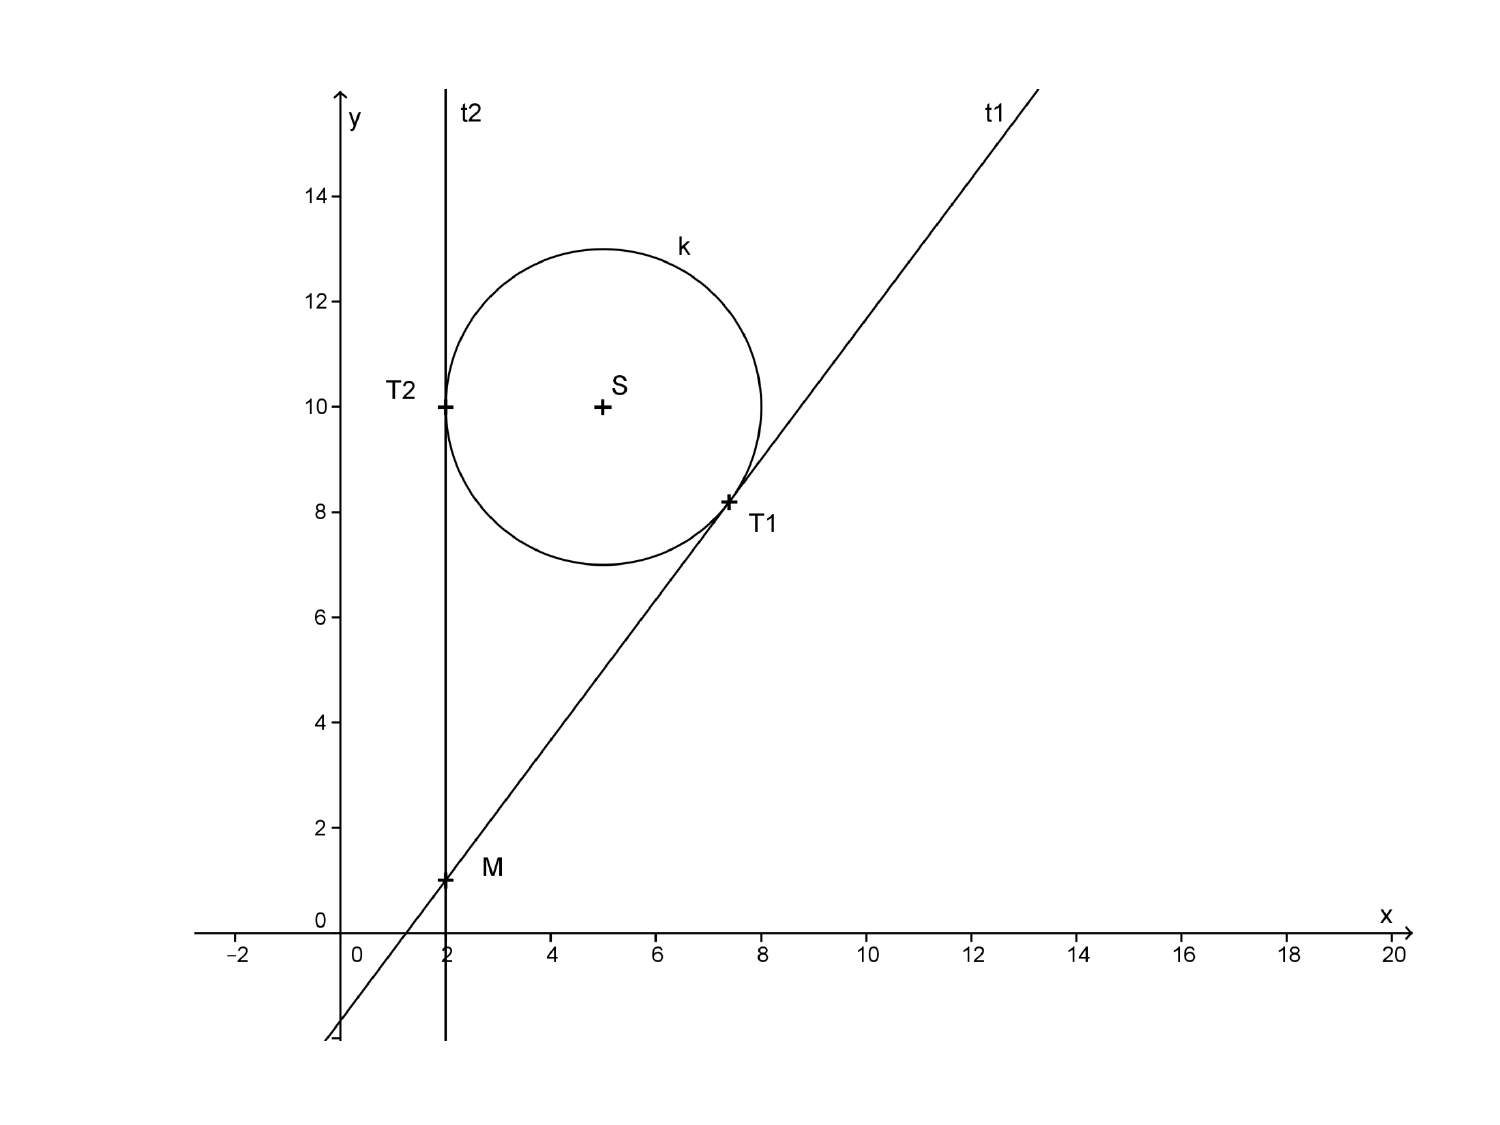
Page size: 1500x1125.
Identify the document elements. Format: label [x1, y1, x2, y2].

list [194, 89, 1414, 1041]
